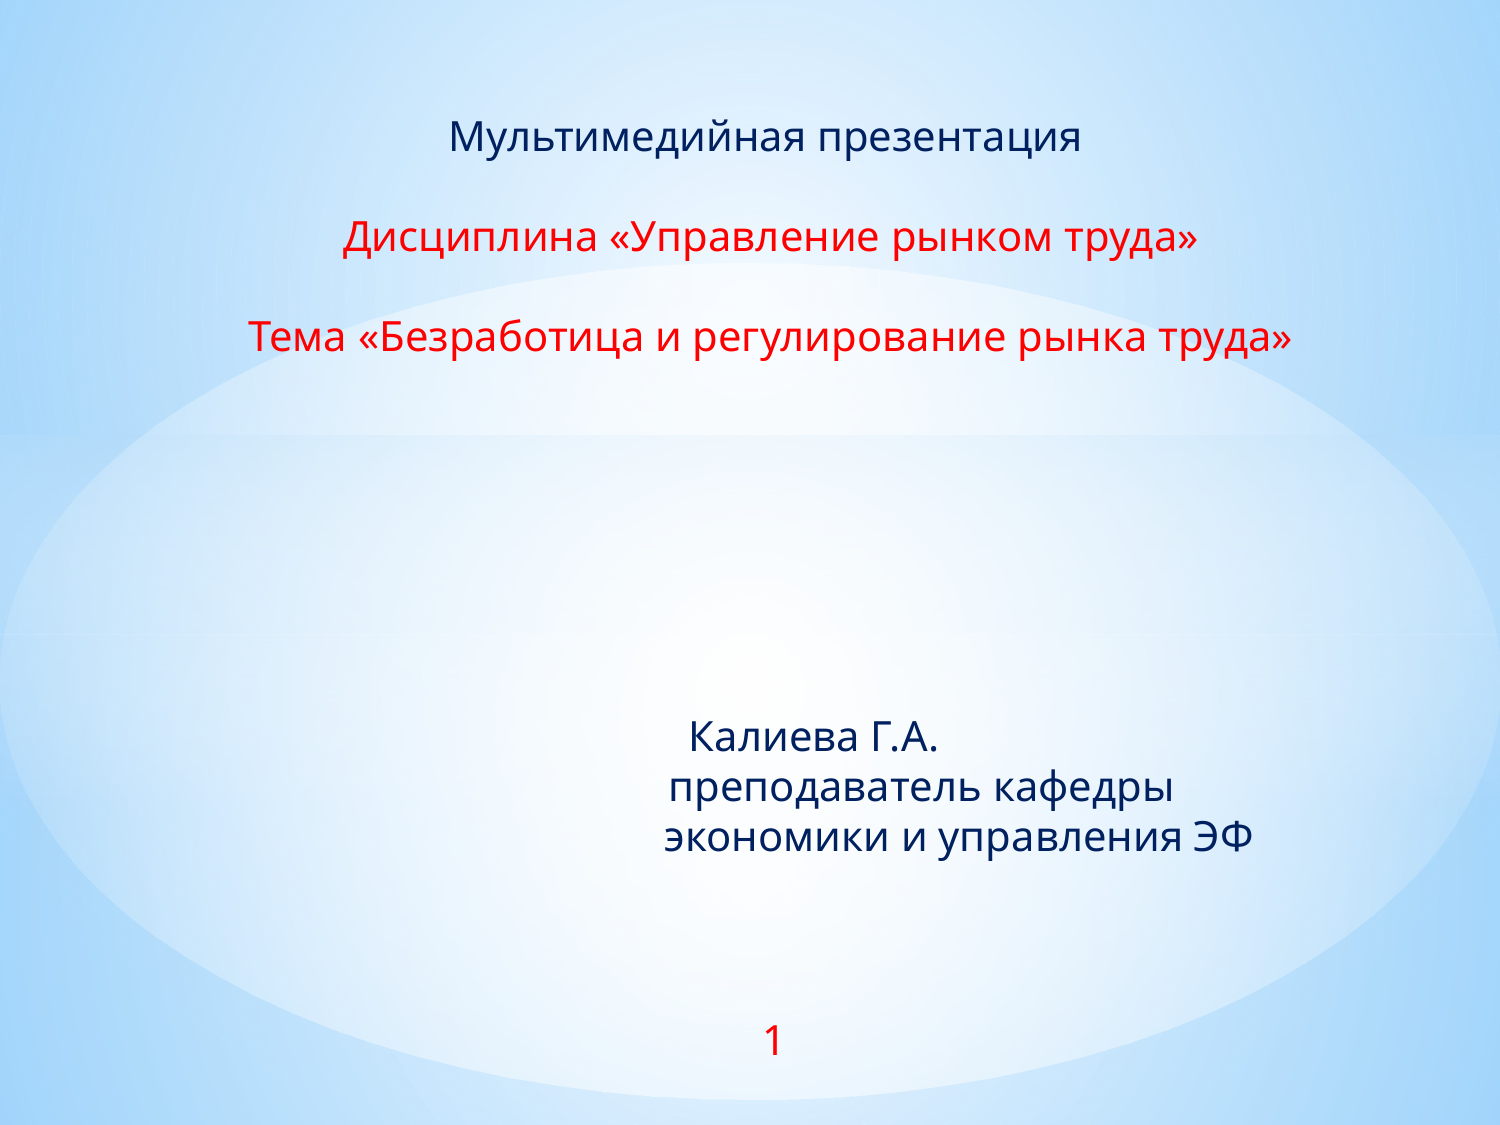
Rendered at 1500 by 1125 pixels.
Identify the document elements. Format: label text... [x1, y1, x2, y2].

footer [75, 1012, 624, 1073]
slide_number 1 [624, 1012, 925, 1073]
title Мультимедийная презентация Дисциплина «Управление рынком труда» Тема «Безработица и регулирование рынка труда» Калиева Г.А. преподаватель кафедры экономики и управления ЭФ [112, 101, 1401, 934]
